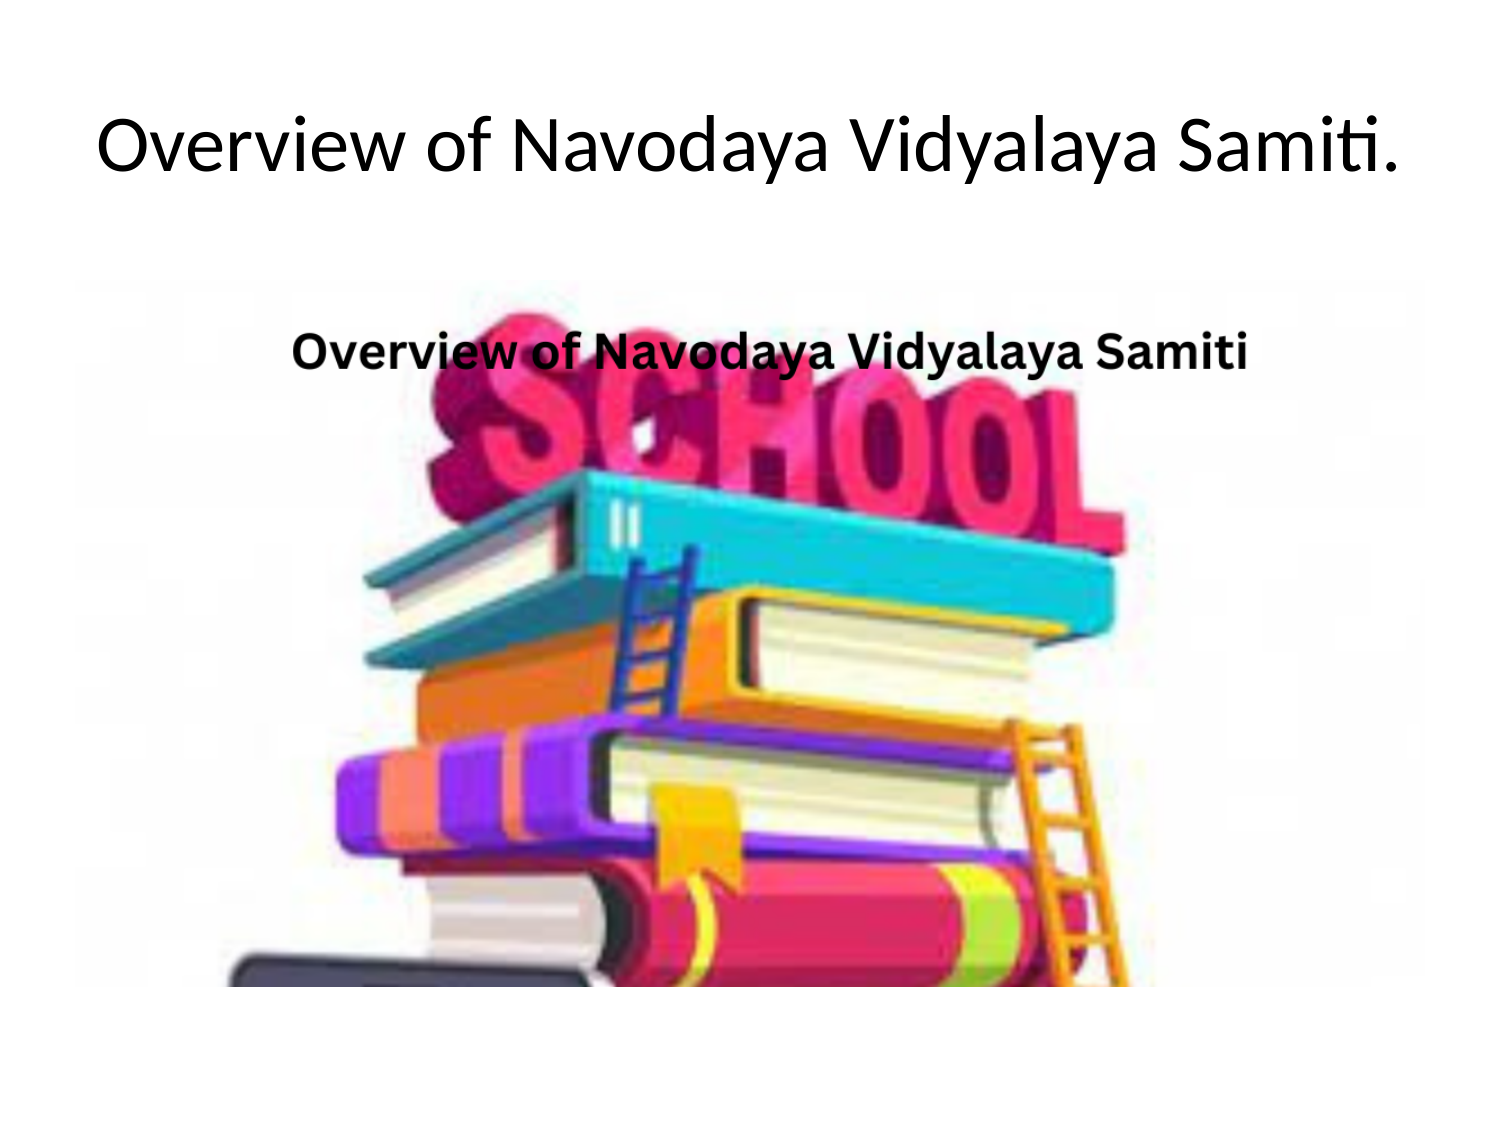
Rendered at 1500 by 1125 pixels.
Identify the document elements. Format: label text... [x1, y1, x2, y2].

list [74, 280, 1426, 988]
title Overview of Navodaya Vidyalaya Samiti. [75, 45, 1425, 233]
